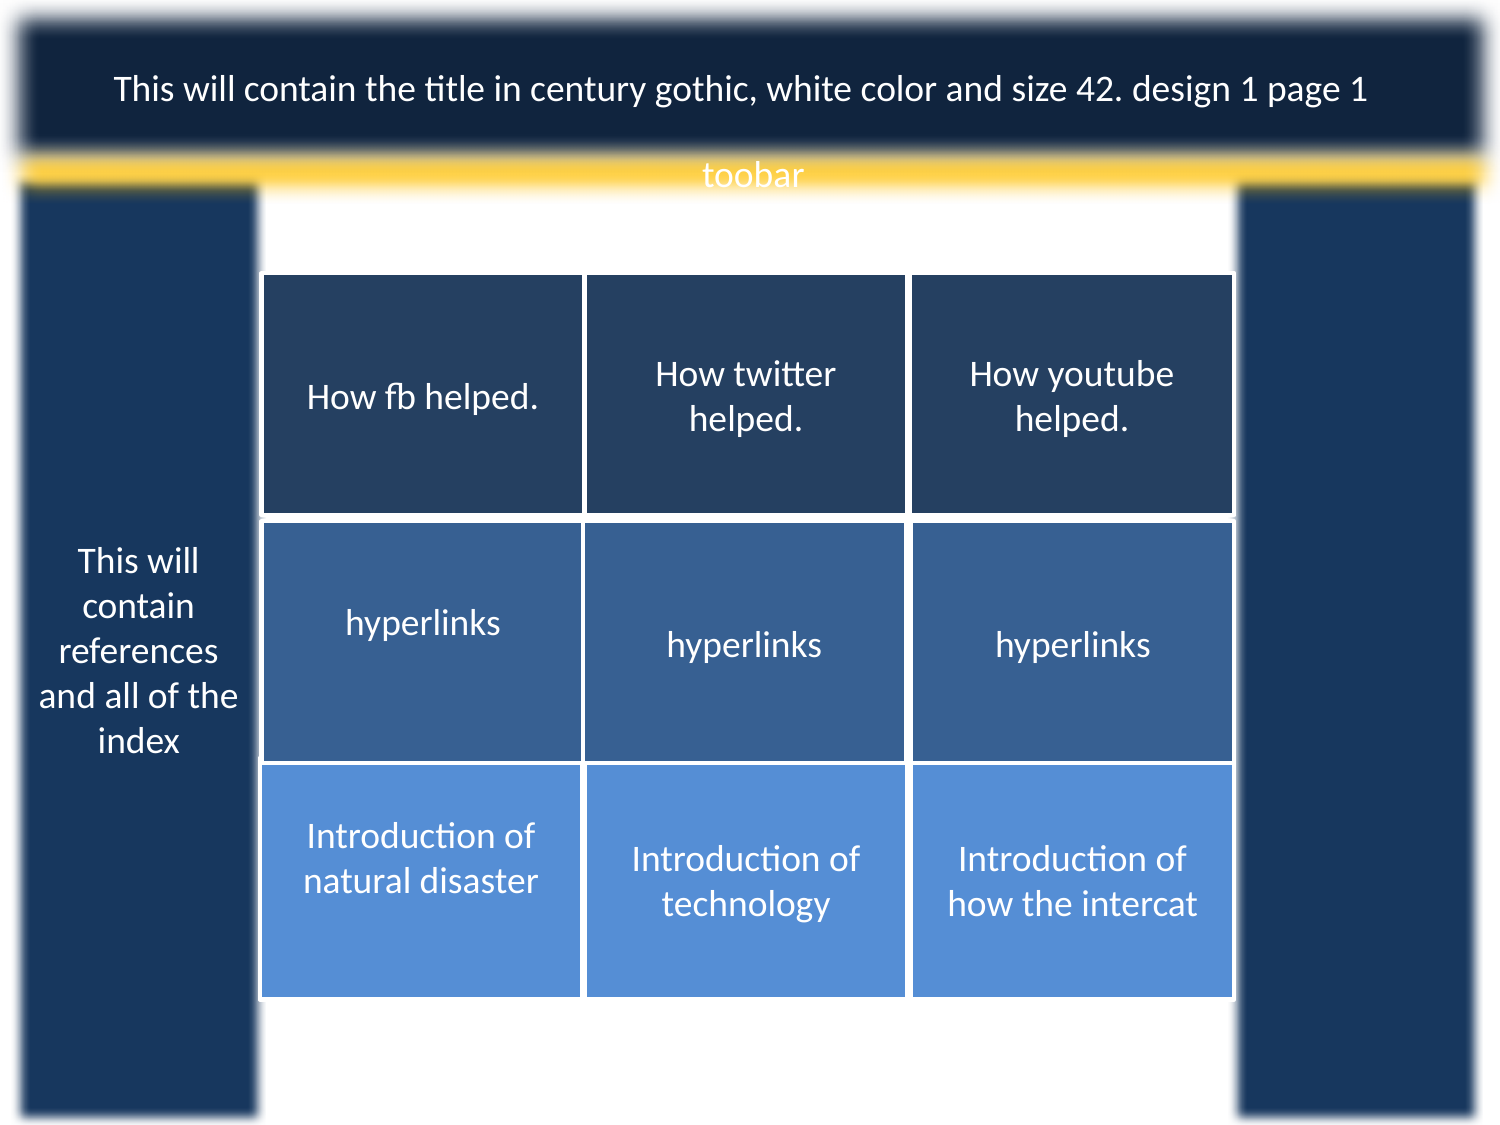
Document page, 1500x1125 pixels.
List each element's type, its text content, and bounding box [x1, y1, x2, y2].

text_box hyperlinks [581, 519, 908, 765]
text_box [1244, 202, 1469, 1111]
text_box Introduction of natural disaster [258, 756, 582, 1002]
text_box pic [29, 30, 1472, 144]
text_box How youtube helped. [908, 271, 1236, 517]
text_box This will contain the title in century gothic, white color and size 42. design 1 page 1 [34, 34, 1468, 140]
text_box Introduction of technology [582, 756, 909, 1002]
text_box How fb helped. [259, 271, 587, 517]
text_box This will contain references and all of the index [27, 201, 252, 1111]
text_box hyperlinks [259, 519, 581, 765]
text_box Introduction of how the intercat [909, 765, 1236, 1002]
text_box How twitter helped. [587, 271, 908, 517]
text_box hyperlinks [909, 519, 1236, 765]
